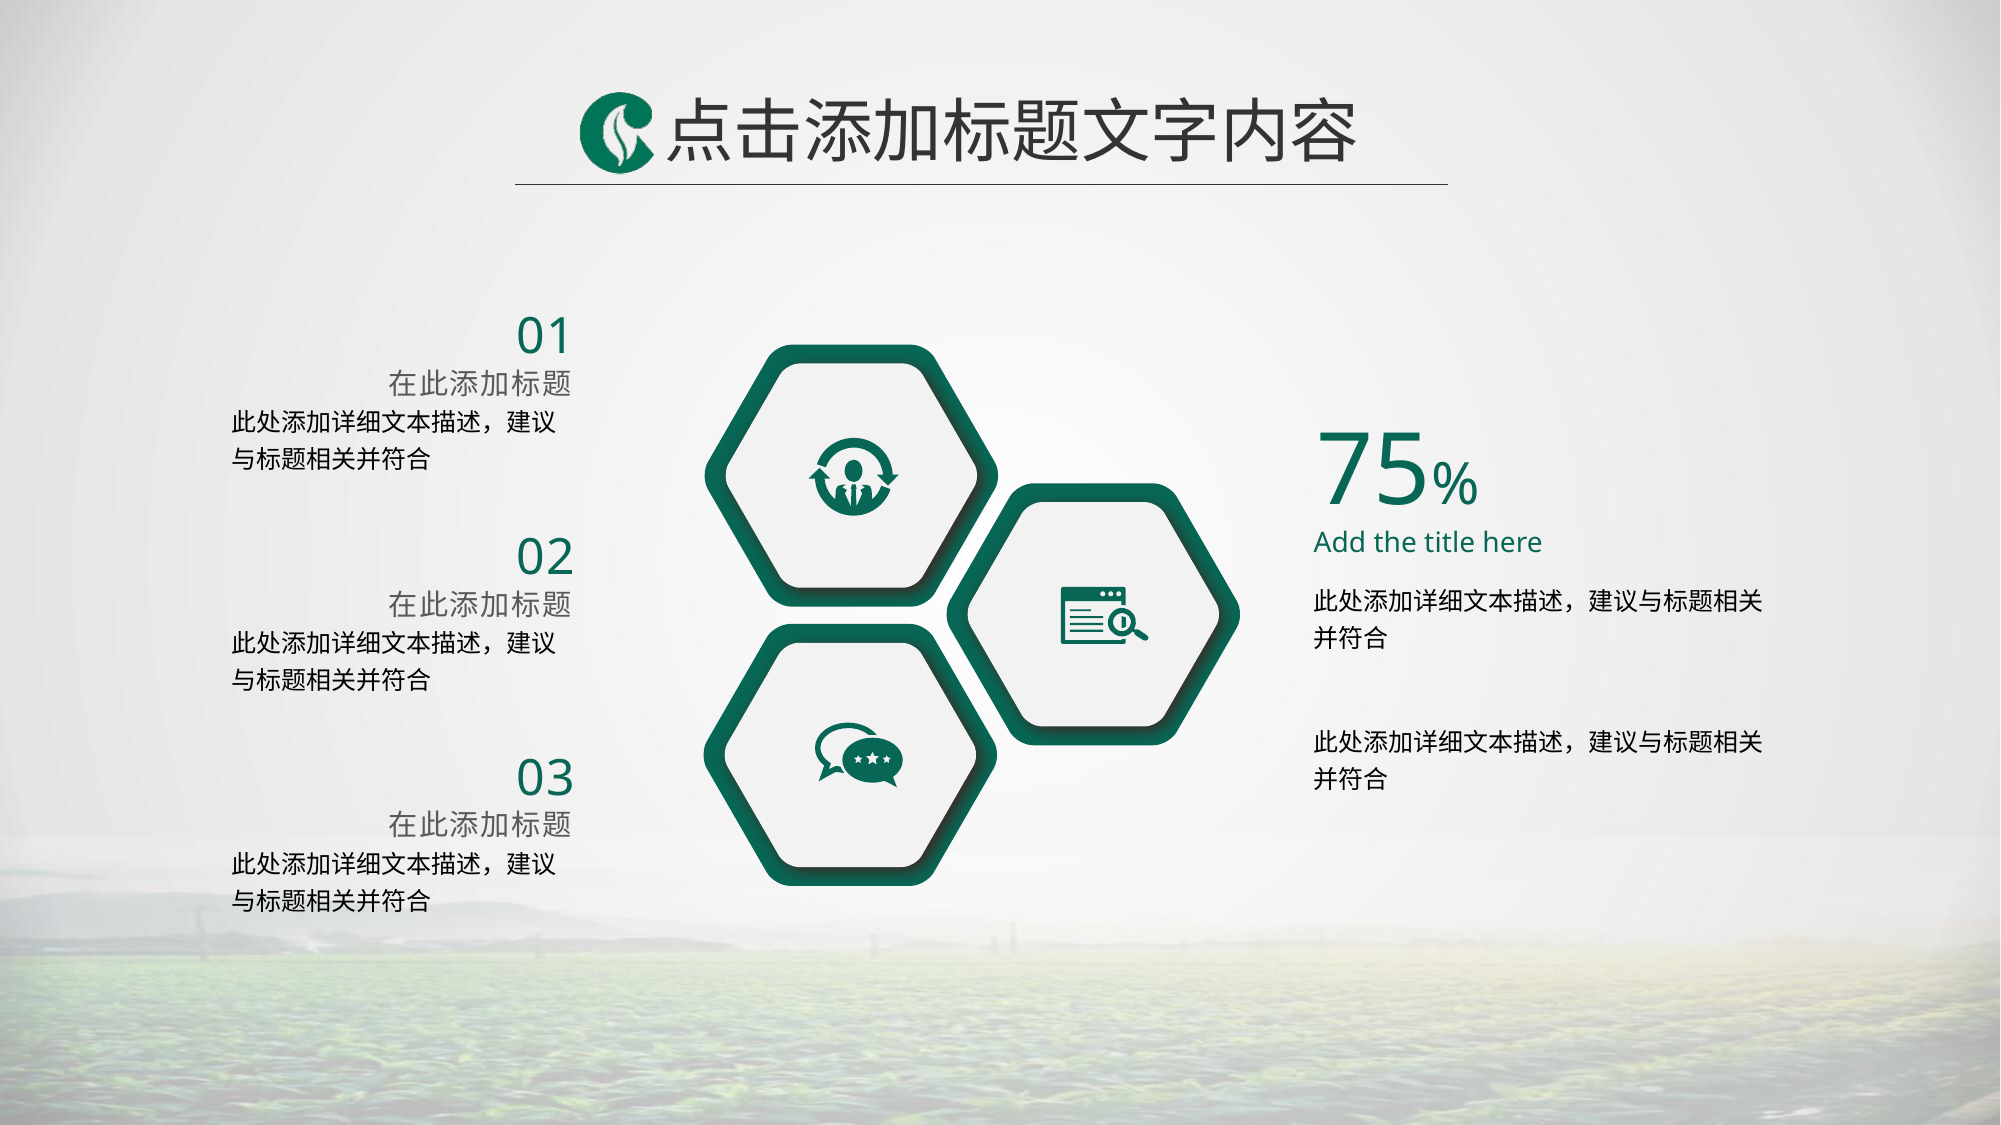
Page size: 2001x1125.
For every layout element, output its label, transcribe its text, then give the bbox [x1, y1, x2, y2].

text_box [814, 722, 903, 788]
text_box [808, 437, 900, 516]
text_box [703, 344, 1000, 607]
text_box 此处添加详细文本描述，建议与标题相关并符合 [1299, 570, 1798, 661]
text_box 此处添加详细文本描述，建议与标题相关并符合 [1298, 711, 1798, 802]
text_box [945, 483, 1242, 746]
text_box Add the title here [1299, 516, 1644, 566]
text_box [200, 738, 593, 924]
text_box 点击添加标题文字内容 [641, 80, 1382, 179]
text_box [1060, 586, 1150, 645]
picture [0, 0, 2001, 1125]
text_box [200, 517, 593, 703]
text_box 75% [1301, 397, 1495, 533]
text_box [200, 296, 593, 482]
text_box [702, 623, 999, 887]
